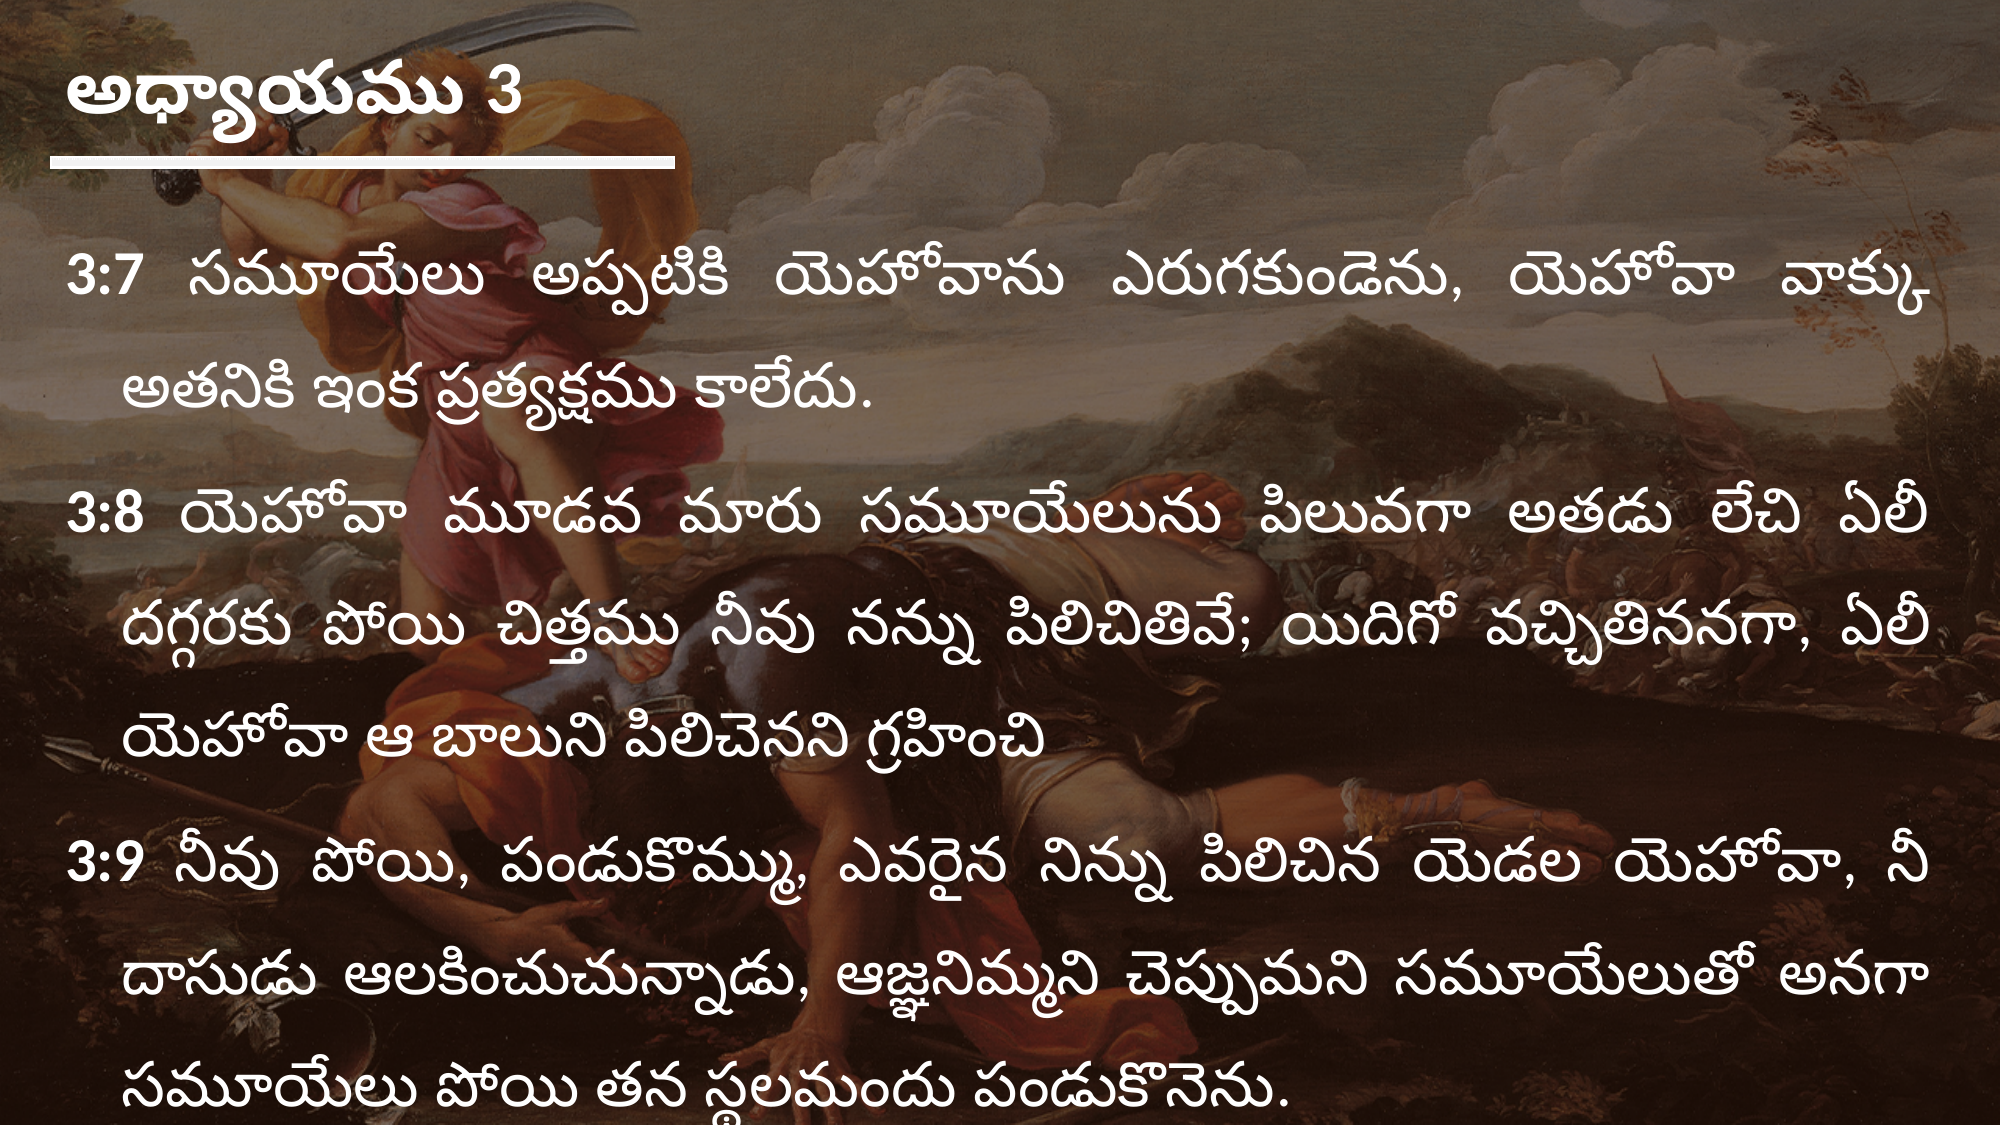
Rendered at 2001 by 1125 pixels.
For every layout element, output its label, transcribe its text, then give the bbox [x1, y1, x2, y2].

picture [0, 0, 2000, 1125]
title అధ్యాయము 3 [50, 0, 1925, 167]
list 3:7 సమూయేలు అప్పటికి యెహోవాను ఎరుగకుండెను, యెహోవా వాక్కు అతనికి ఇంక ప్రత్యక్షము కాలేదు. 3:8 యెహోవా మూడవ మారు సమూయేలును పిలువగా అతడు లేచి ఏలీ దగ్గరకు పోయి చిత్తము నీవు నన్ను పిలిచితివే; యిదిగో వచ్చితిననగా, ఏలీ యెహోవా ఆ బాలుని పిలిచెనని గ్రహించి 3:9 నీవు పోయి, పండుకొమ్ము, ఎవరైన నిన్ను పిలిచిన యెడల యెహోవా, నీ దాసుడు ఆలకించుచున్నాడు, ఆజ్ఞనిమ్మని చెప్పుమని సమూయేలుతో అనగా సమూయేలు పోయి తన స్థలమందు పండుకొనెను. [50, 187, 1946, 1063]
